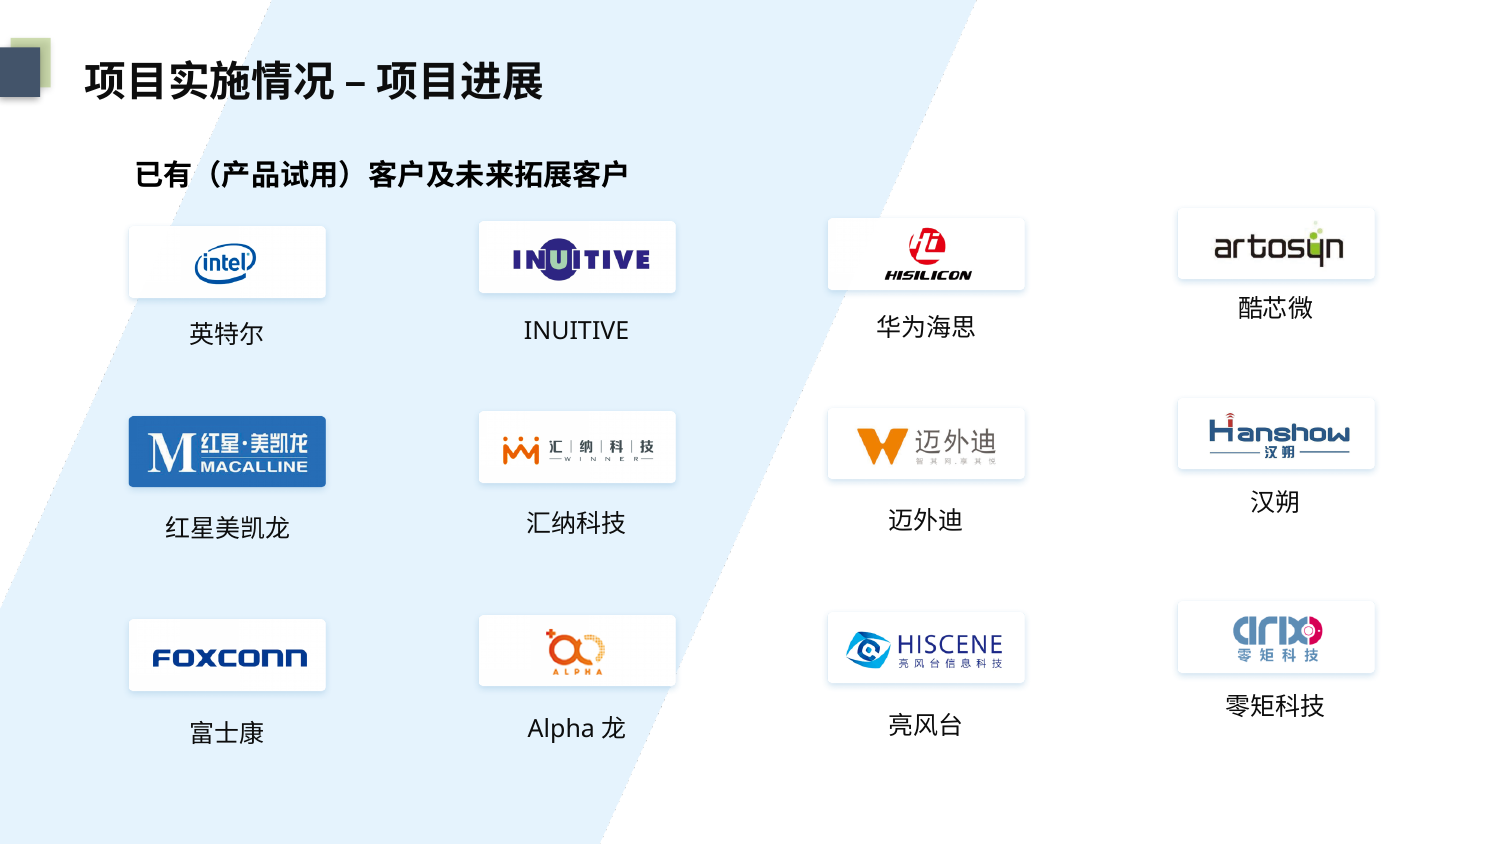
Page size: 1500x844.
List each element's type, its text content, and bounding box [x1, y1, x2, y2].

text_box INUITIVE [512, 310, 642, 350]
text_box [0, 47, 41, 98]
text_box 富士康 [178, 711, 277, 754]
text_box 汇纳科技 [515, 502, 639, 544]
text_box 红星美凯龙 [153, 506, 302, 549]
picture [0, 0, 1031, 844]
text_box 已有（产品试用）客户及未来拓展客户 [122, 150, 888, 197]
text_box 迈外迪 [877, 498, 976, 541]
picture [1170, 204, 1381, 289]
text_box [10, 37, 51, 88]
picture [1170, 393, 1381, 478]
text_box 酷芯微 [1226, 298, 1325, 328]
text_box 亮风台 [876, 703, 976, 746]
text_box Alpha龙 [516, 706, 638, 749]
text_box 华为海思 [864, 307, 988, 347]
text_box 英特尔 [178, 315, 277, 355]
picture [1170, 597, 1381, 682]
text_box 项目实施情况 – 项目进展 [73, 48, 556, 111]
text_box 零矩科技 [1213, 690, 1338, 727]
text_box 汉朔 [1238, 486, 1313, 522]
